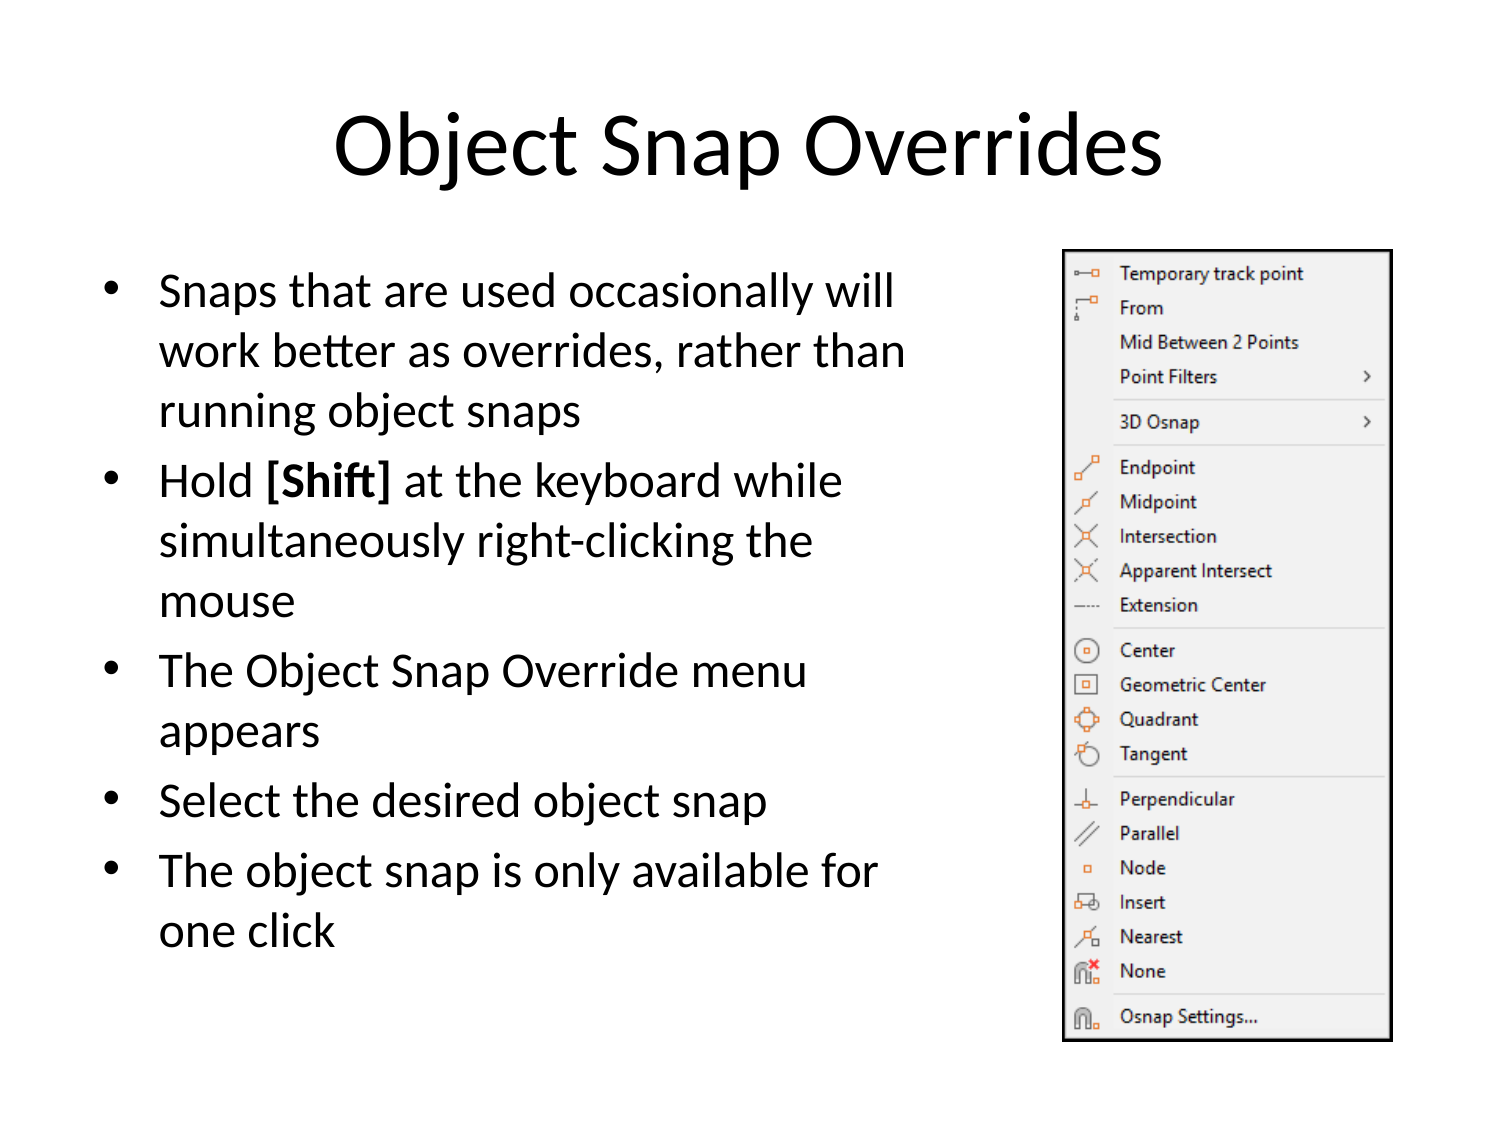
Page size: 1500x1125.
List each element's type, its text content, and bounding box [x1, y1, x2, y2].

list Snaps that are used occasionally will work better as overrides, rather than running object snaps Hold [Shift] at the keyboard while simultaneously right-clicking the mouse The Object Snap Override menu appears Select the desired object snap The object snap is only available for one click [87, 249, 963, 1043]
title Object Snap Overrides [75, 45, 1425, 233]
picture [1062, 249, 1393, 1043]
